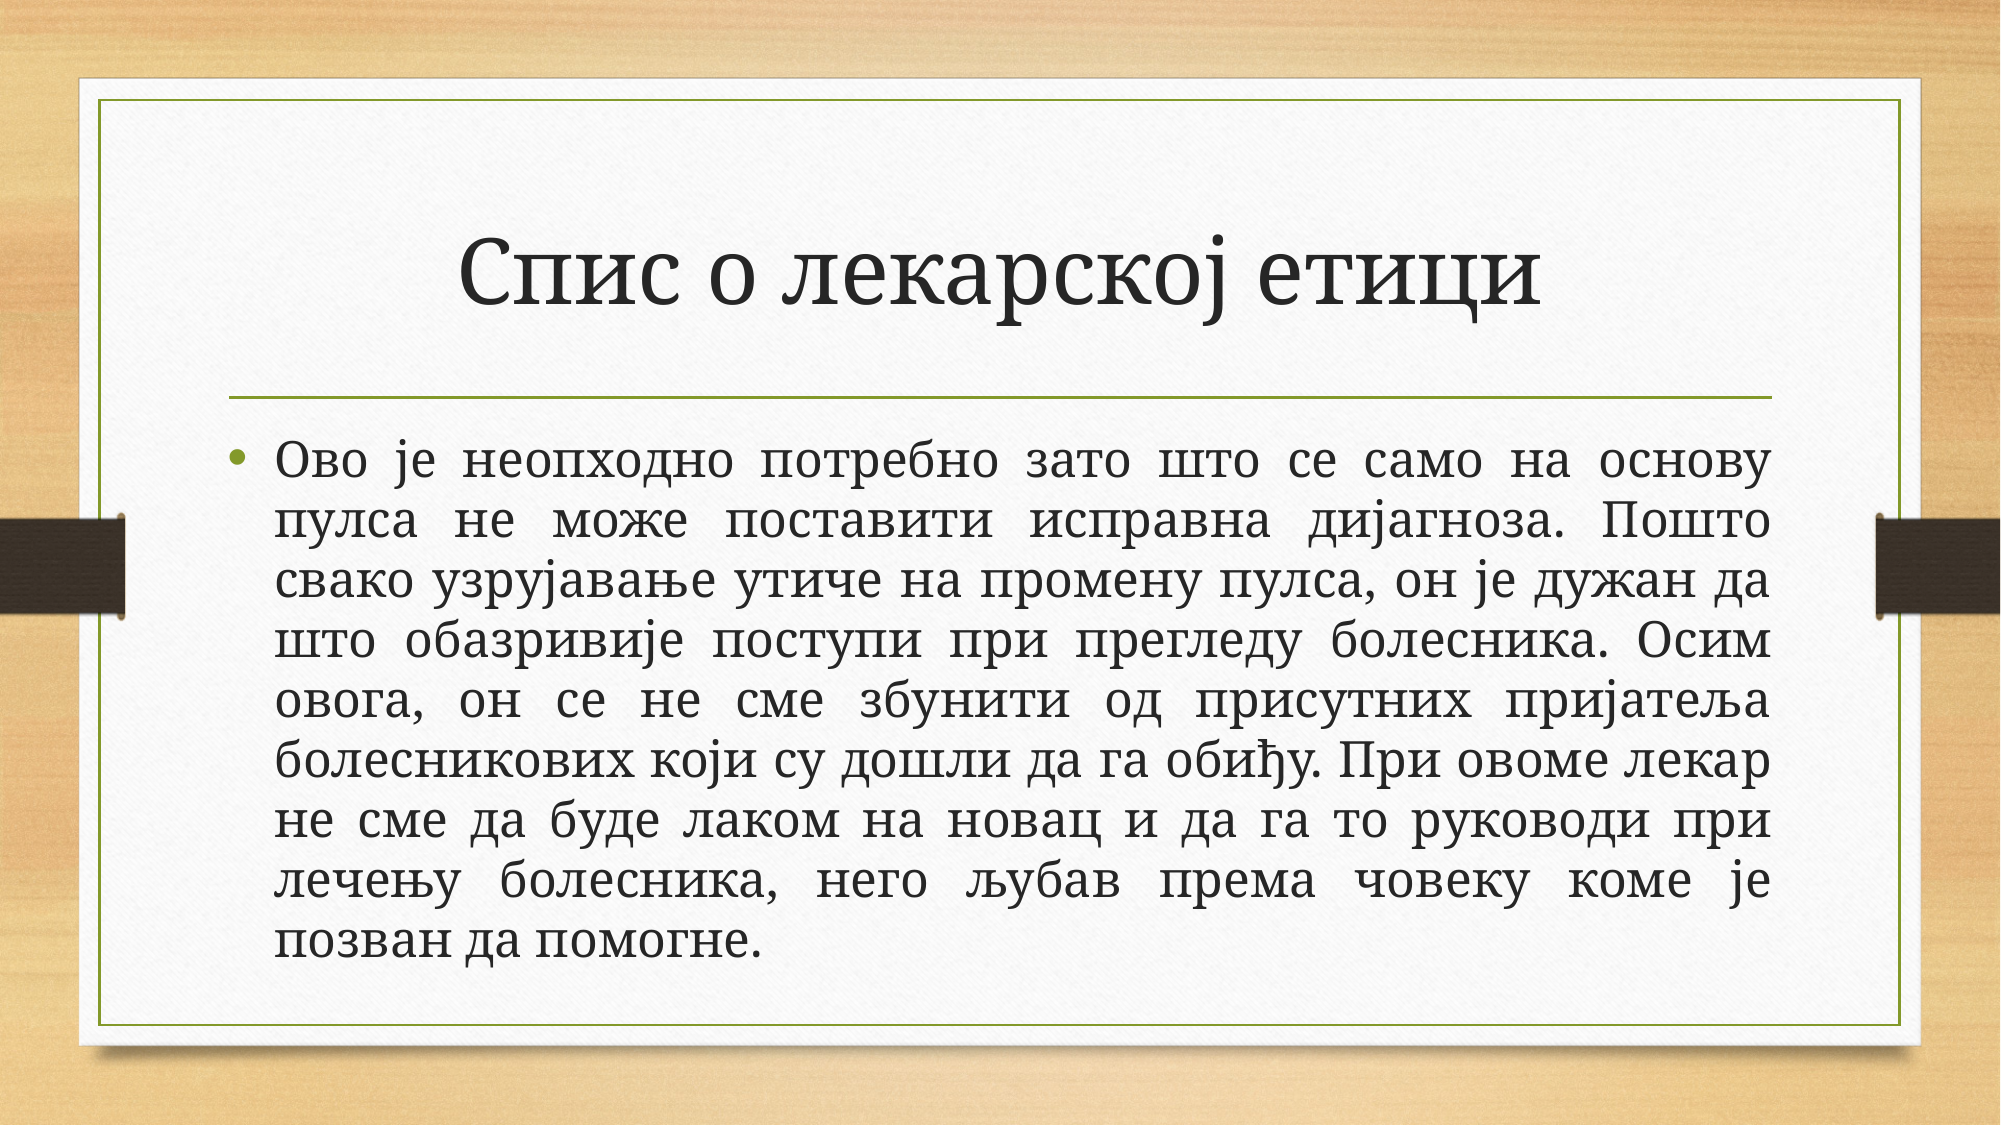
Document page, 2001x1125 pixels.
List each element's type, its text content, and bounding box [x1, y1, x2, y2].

list Ово је неопходно потребно зато што се само на основу пулса не може поставити исправна дијагноза. Пошто свако узрујавање утиче на промену пулса, он је дужан да што обазривије поступи при прегледу болесника. Осим овога, он се не сме збунити од присутних пријатеља болесникових који су дошли да га обиђу. При овоме лекар не сме да буде лаком на новац и да га то руководи при лечењу болесника, него љубав према човеку коме је позван да помогне. [212, 419, 1788, 964]
picture [0, 0, 2001, 1125]
title Спис о лекарској етици [212, 161, 1788, 375]
